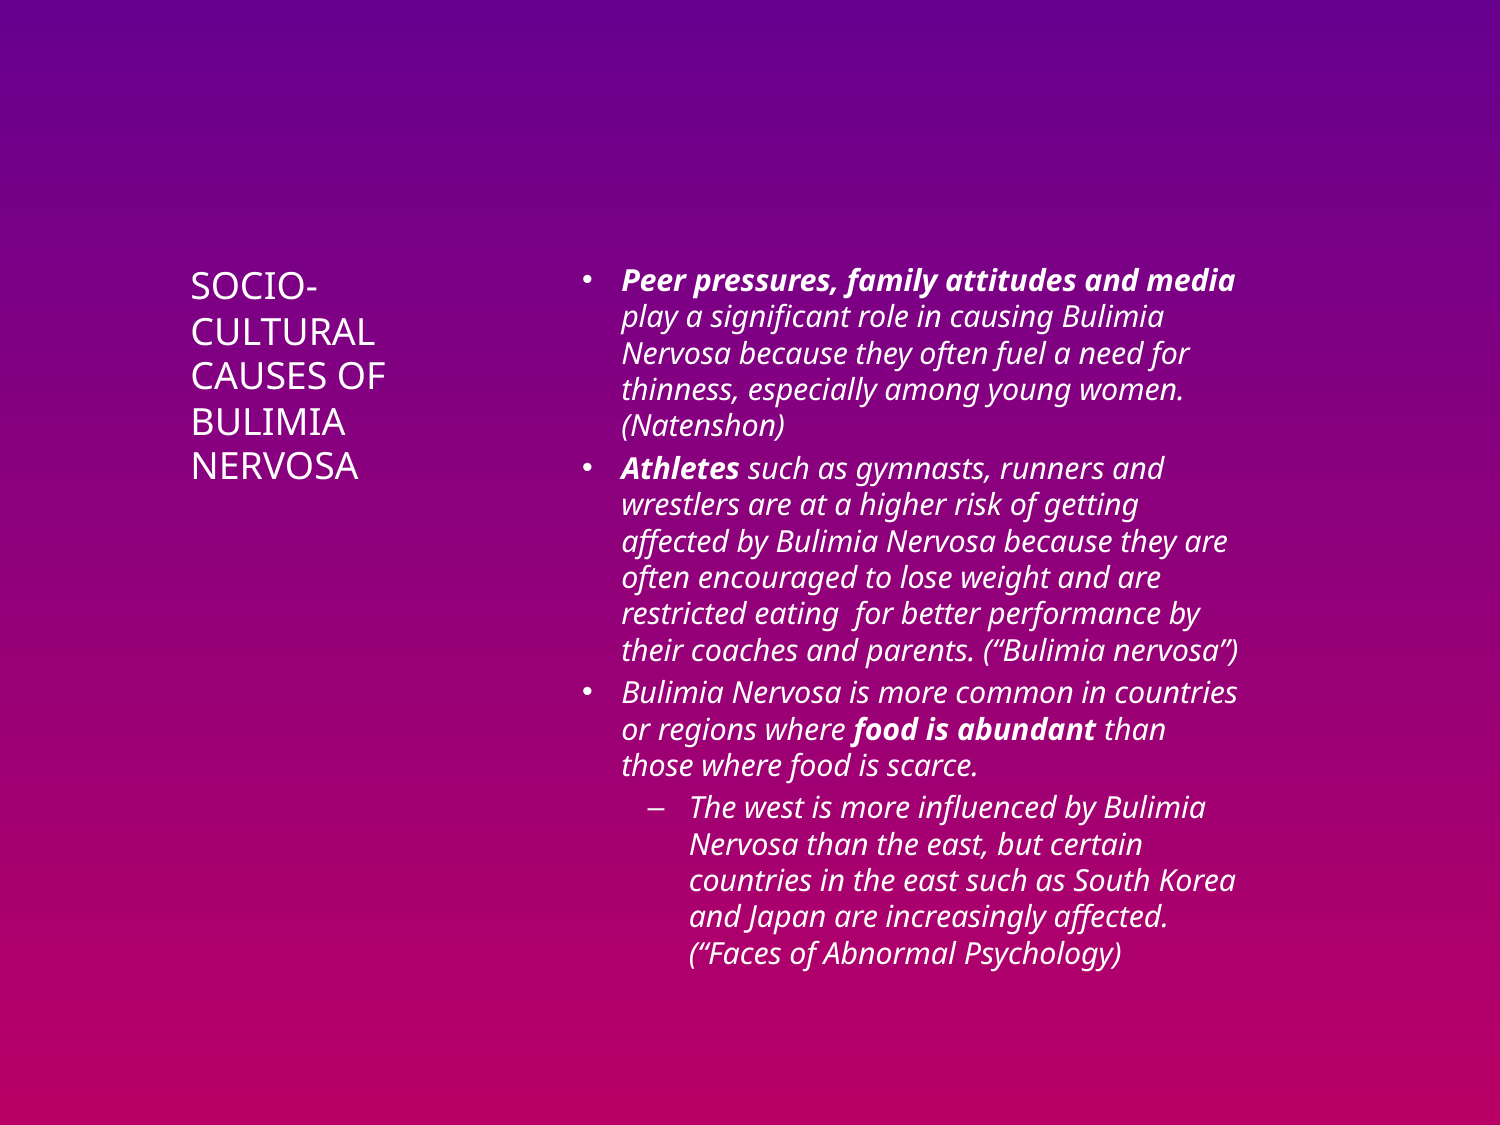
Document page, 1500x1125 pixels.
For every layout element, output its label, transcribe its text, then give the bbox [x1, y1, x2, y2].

title Socio-cultural causes of bulimia nervosa [175, 254, 516, 580]
list Peer pressures, family attitudes and media play a significant role in causing Bulimia Nervosa because they often fuel a need for thinness, especially among young women. (Natenshon) Athletes such as gymnasts, runners and wrestlers are at a higher risk of getting affected by Bulimia Nervosa because they are often encouraged to lose weight and are restricted eating for better performance by their coaches and parents. (“Bulimia nervosa”) Bulimia Nervosa is more common in countries or regions where food is abundant than those where food is scarce. The west is more influenced by Bulimia Nervosa than the east, but certain countries in the east such as South Korea and Japan are increasingly affected. (“Faces of Abnormal Psychology) [566, 253, 1260, 1025]
